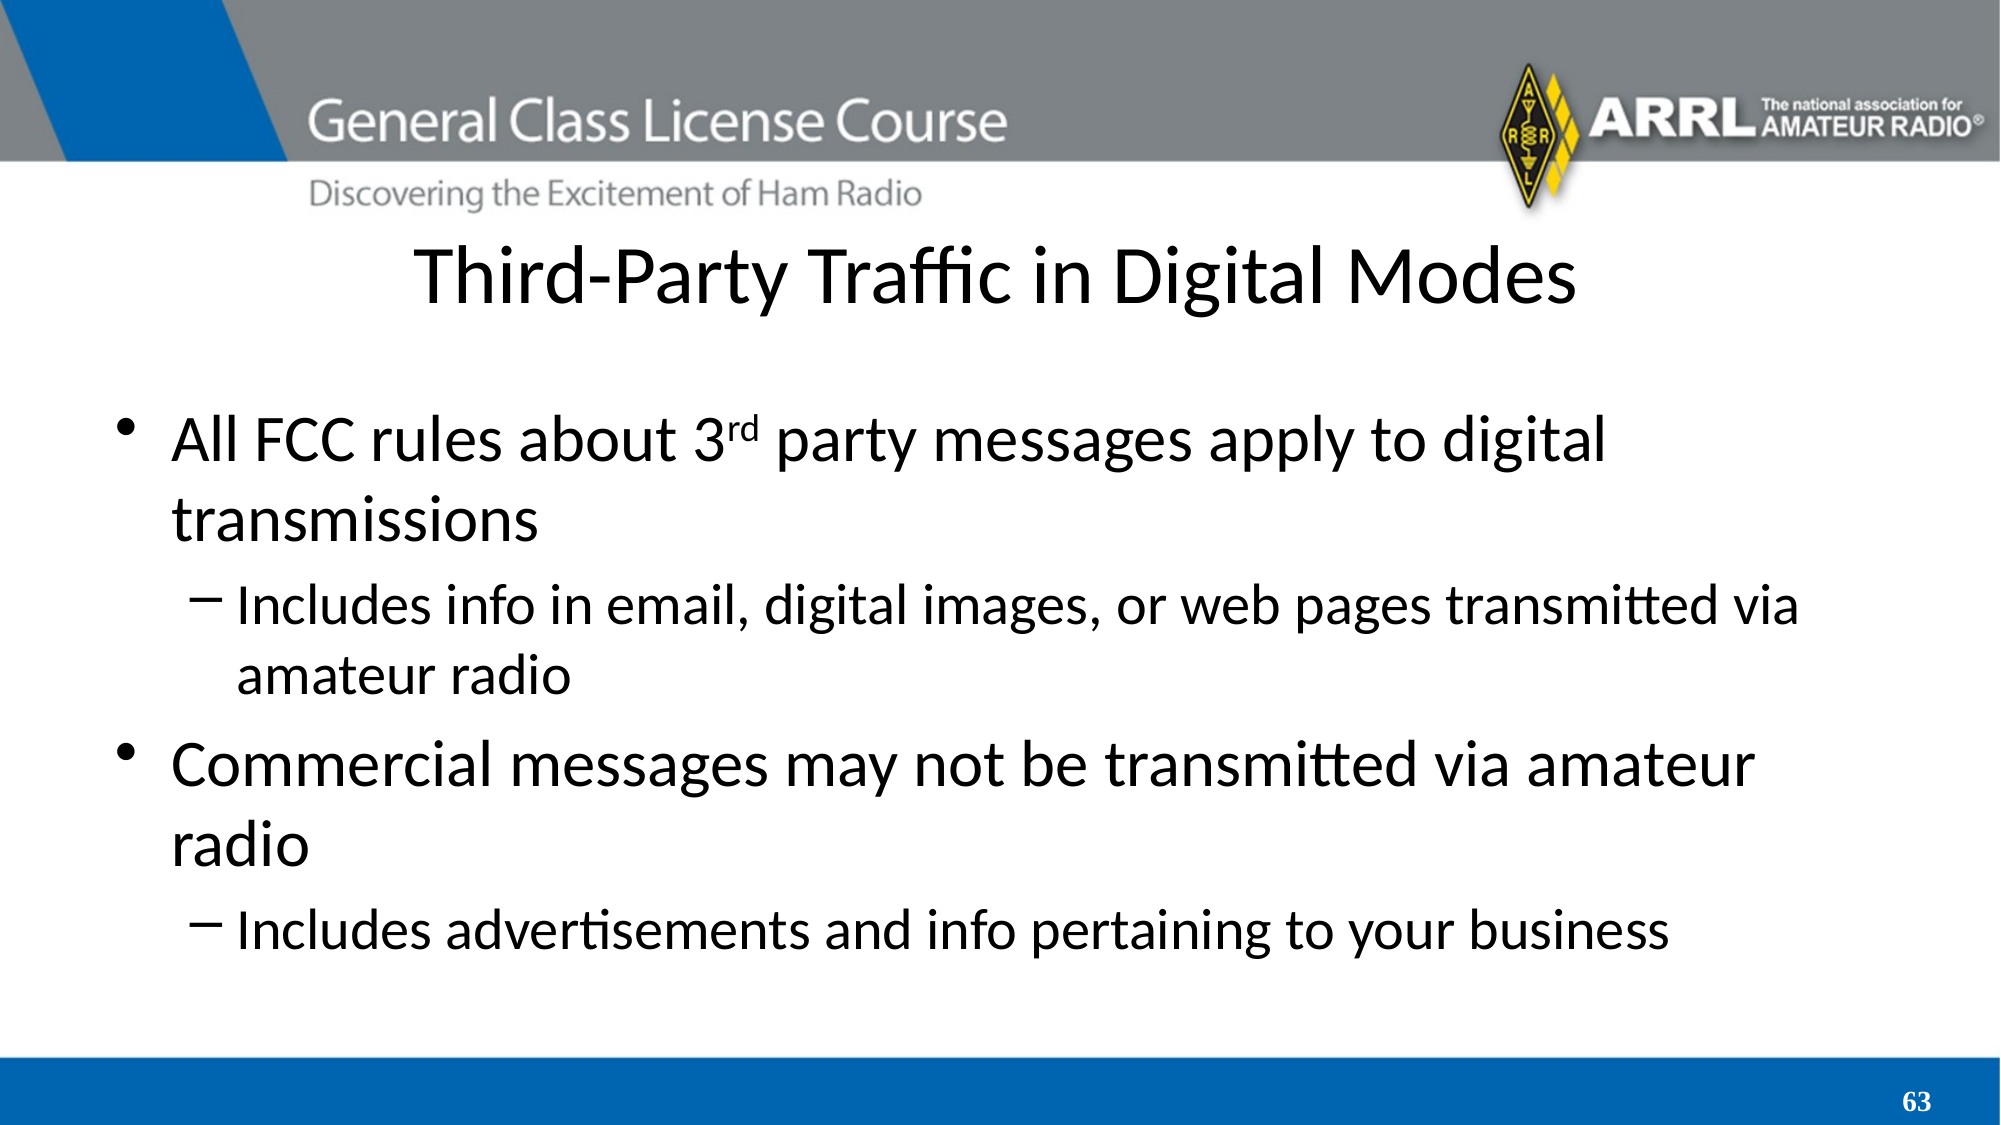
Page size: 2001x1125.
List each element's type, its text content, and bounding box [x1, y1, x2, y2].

picture [0, 0, 2001, 1125]
title Third-Party Traffic in Digital Modes [96, 212, 1897, 356]
list All FCC rules about 3rd party messages apply to digital transmissions Includes info in email, digital images, or web pages transmitted via amateur radio Commercial messages may not be transmitted via amateur radio Includes advertisements and info pertaining to your business [99, 387, 1900, 1075]
